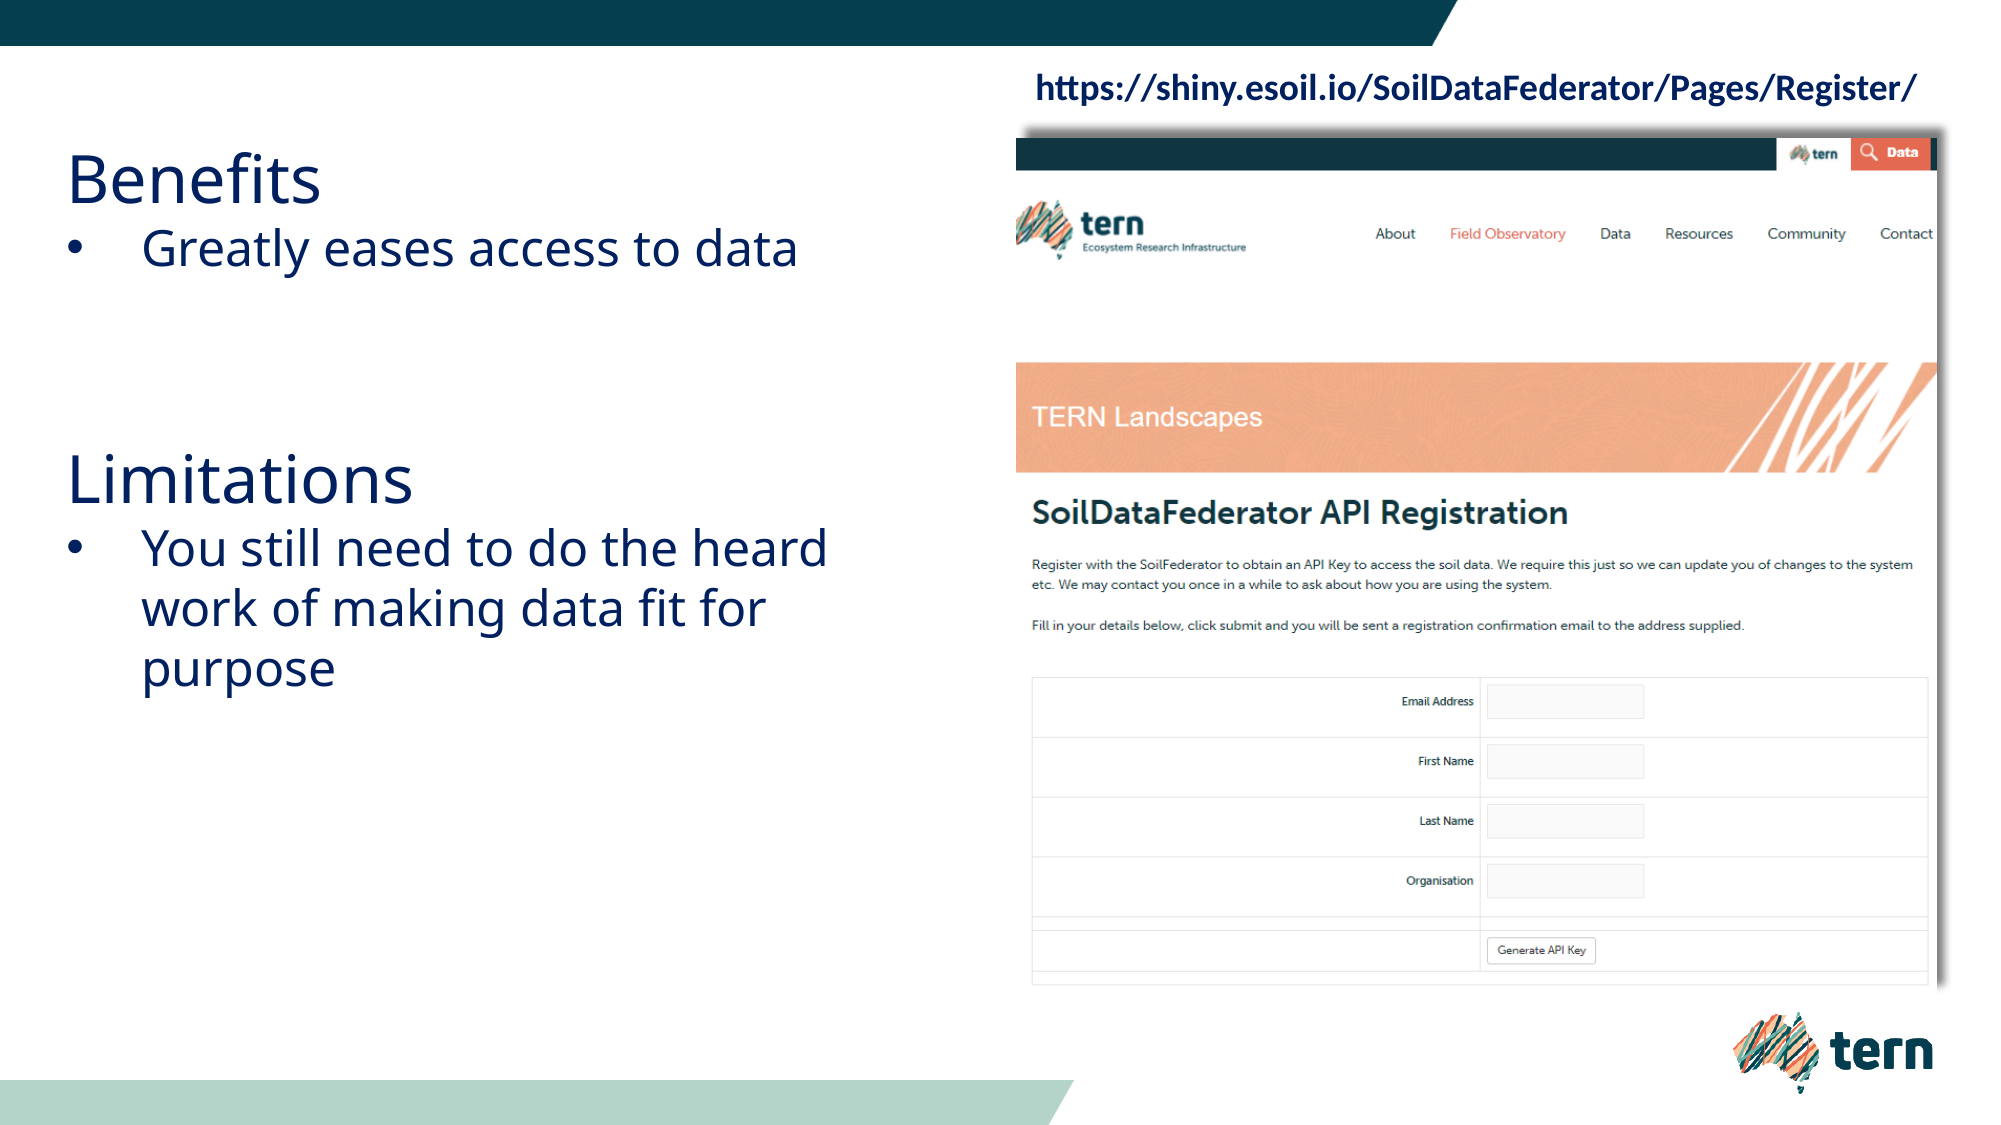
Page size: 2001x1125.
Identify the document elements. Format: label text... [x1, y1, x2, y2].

text_box Benefits Greatly eases access to data Limitations You still need to do the heard work of making data fit for purpose [51, 247, 942, 587]
picture [0, 1080, 1074, 1125]
picture [1016, 137, 1937, 997]
text_box https://shiny.esoil.io/SoilDataFederator/Pages/Register/ [974, 16, 1979, 156]
picture [1449, 0, 1458, 16]
picture [1727, 1010, 1938, 1095]
